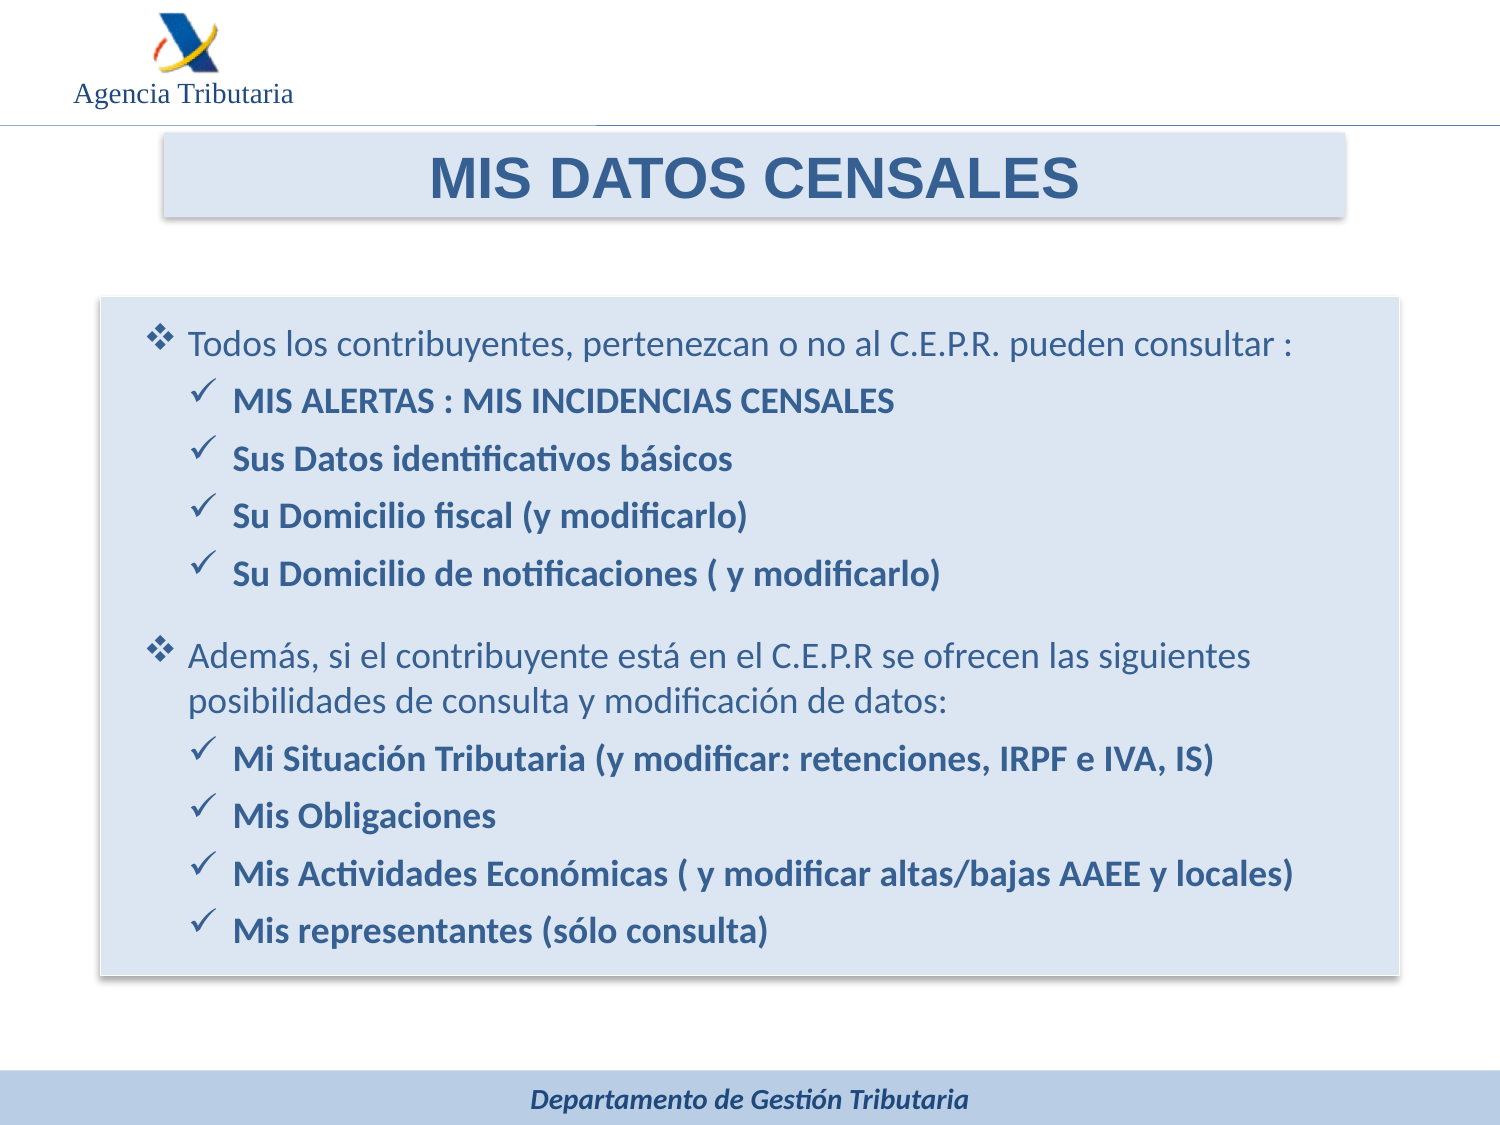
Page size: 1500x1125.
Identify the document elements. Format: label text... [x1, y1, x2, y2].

text_box Todos los contribuyentes, pertenezcan o no al C.E.P.R. pueden consultar : MIS ALERTAS : MIS INCIDENCIAS CENSALES Sus Datos identificativos básicos Su Domicilio fiscal (y modificarlo) Su Domicilio de notificaciones ( y modificarlo) Además, si el contribuyente está en el C.E.P.R se ofrecen las siguientes posibilidades de consulta y modificación de datos: Mi Situación Tributaria (y modificar: retenciones, IRPF e IVA, IS) Mis Obligaciones Mis Actividades Económicas ( y modificar altas/bajas AAEE y locales) Mis representantes (sólo consulta) [128, 311, 1388, 1017]
text_box [100, 296, 1400, 976]
text_box MIS DATOS CENSALES [163, 132, 1346, 218]
picture [155, 14, 219, 72]
